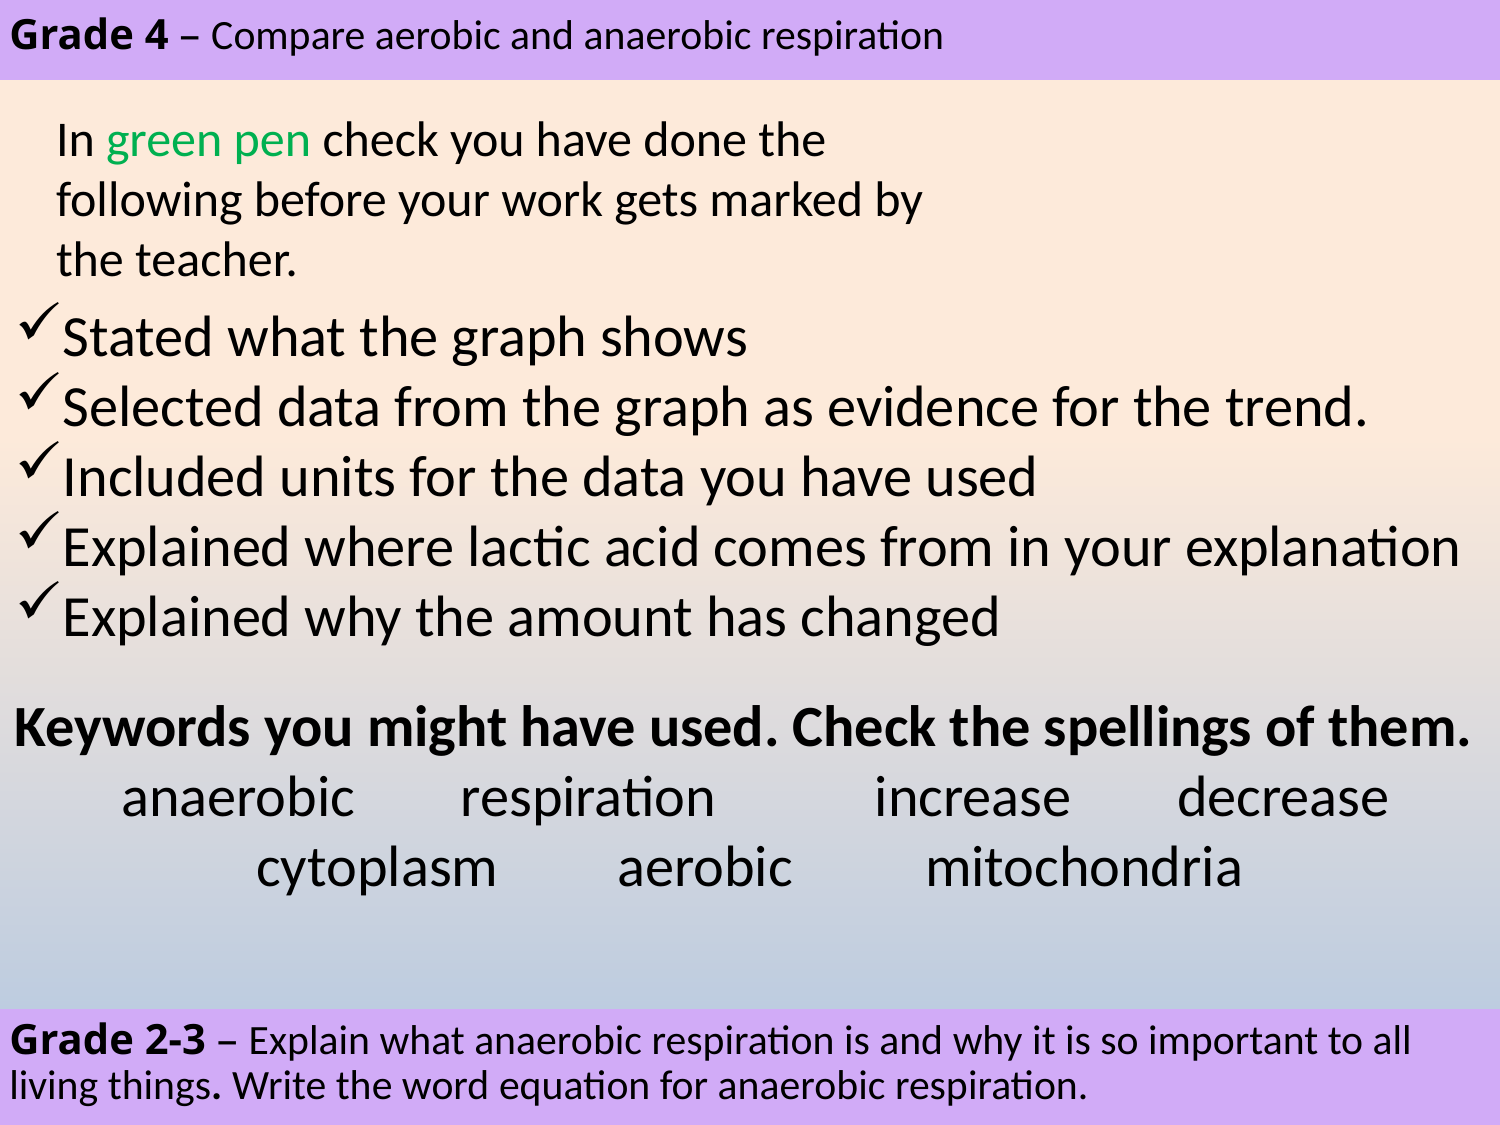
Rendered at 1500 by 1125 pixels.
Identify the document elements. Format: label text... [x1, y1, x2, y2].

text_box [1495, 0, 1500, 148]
text_box [0, 148, 1500, 1066]
text_box Grade 4 – Compare aerobic and anaerobic respiration [0, 0, 1495, 175]
text_box Grade 2-3 – Explain what anaerobic respiration is and why it is so important to all living things. Write the word equation for anaerobic respiration. [0, 1011, 1495, 1125]
